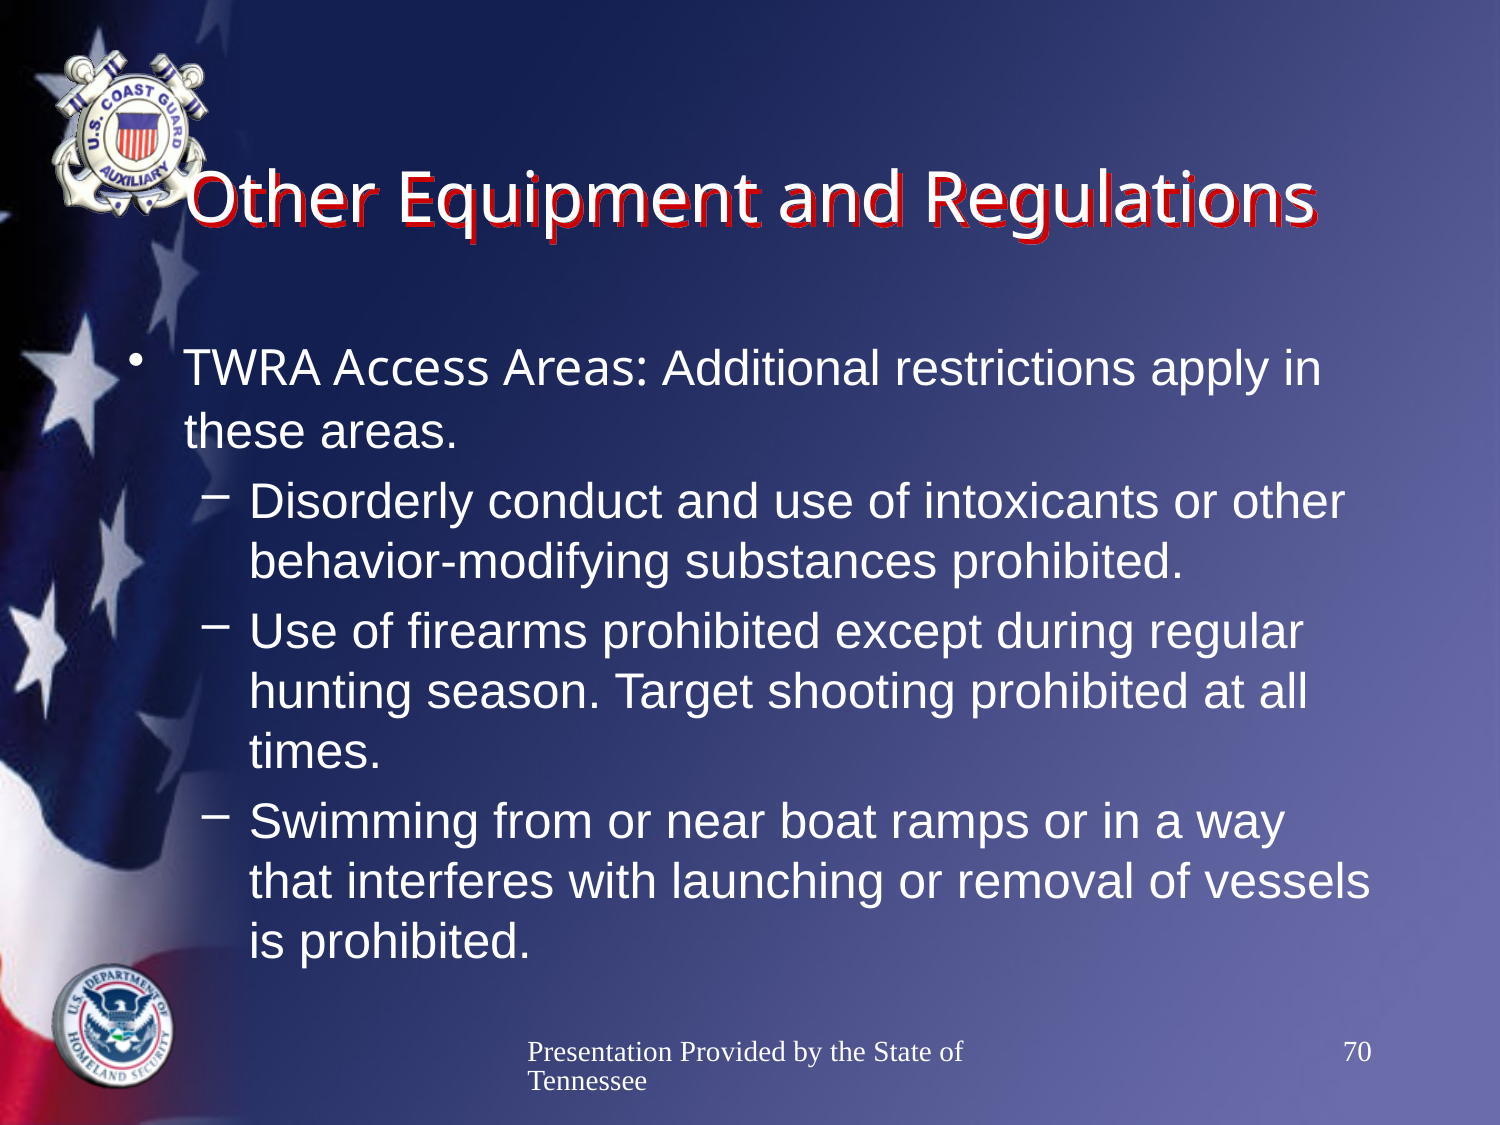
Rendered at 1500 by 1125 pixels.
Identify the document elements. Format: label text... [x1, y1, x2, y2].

slide_number 70 [1074, 1025, 1388, 1100]
title Other Equipment and Regulations [112, 99, 1388, 288]
footer Presentation Provided by the State of Tennessee [512, 1025, 988, 1100]
picture [0, 0, 1500, 1125]
list TWRA Access Areas: Additional restrictions apply in these areas. Disorderly conduct and use of intoxicants or other behavior-modifying substances prohibited. Use of firearms prohibited except during regular hunting season. Target shooting prohibited at all times. Swimming from or near boat ramps or in a way that interferes with launching or removal of vessels is prohibited. [112, 324, 1388, 1000]
